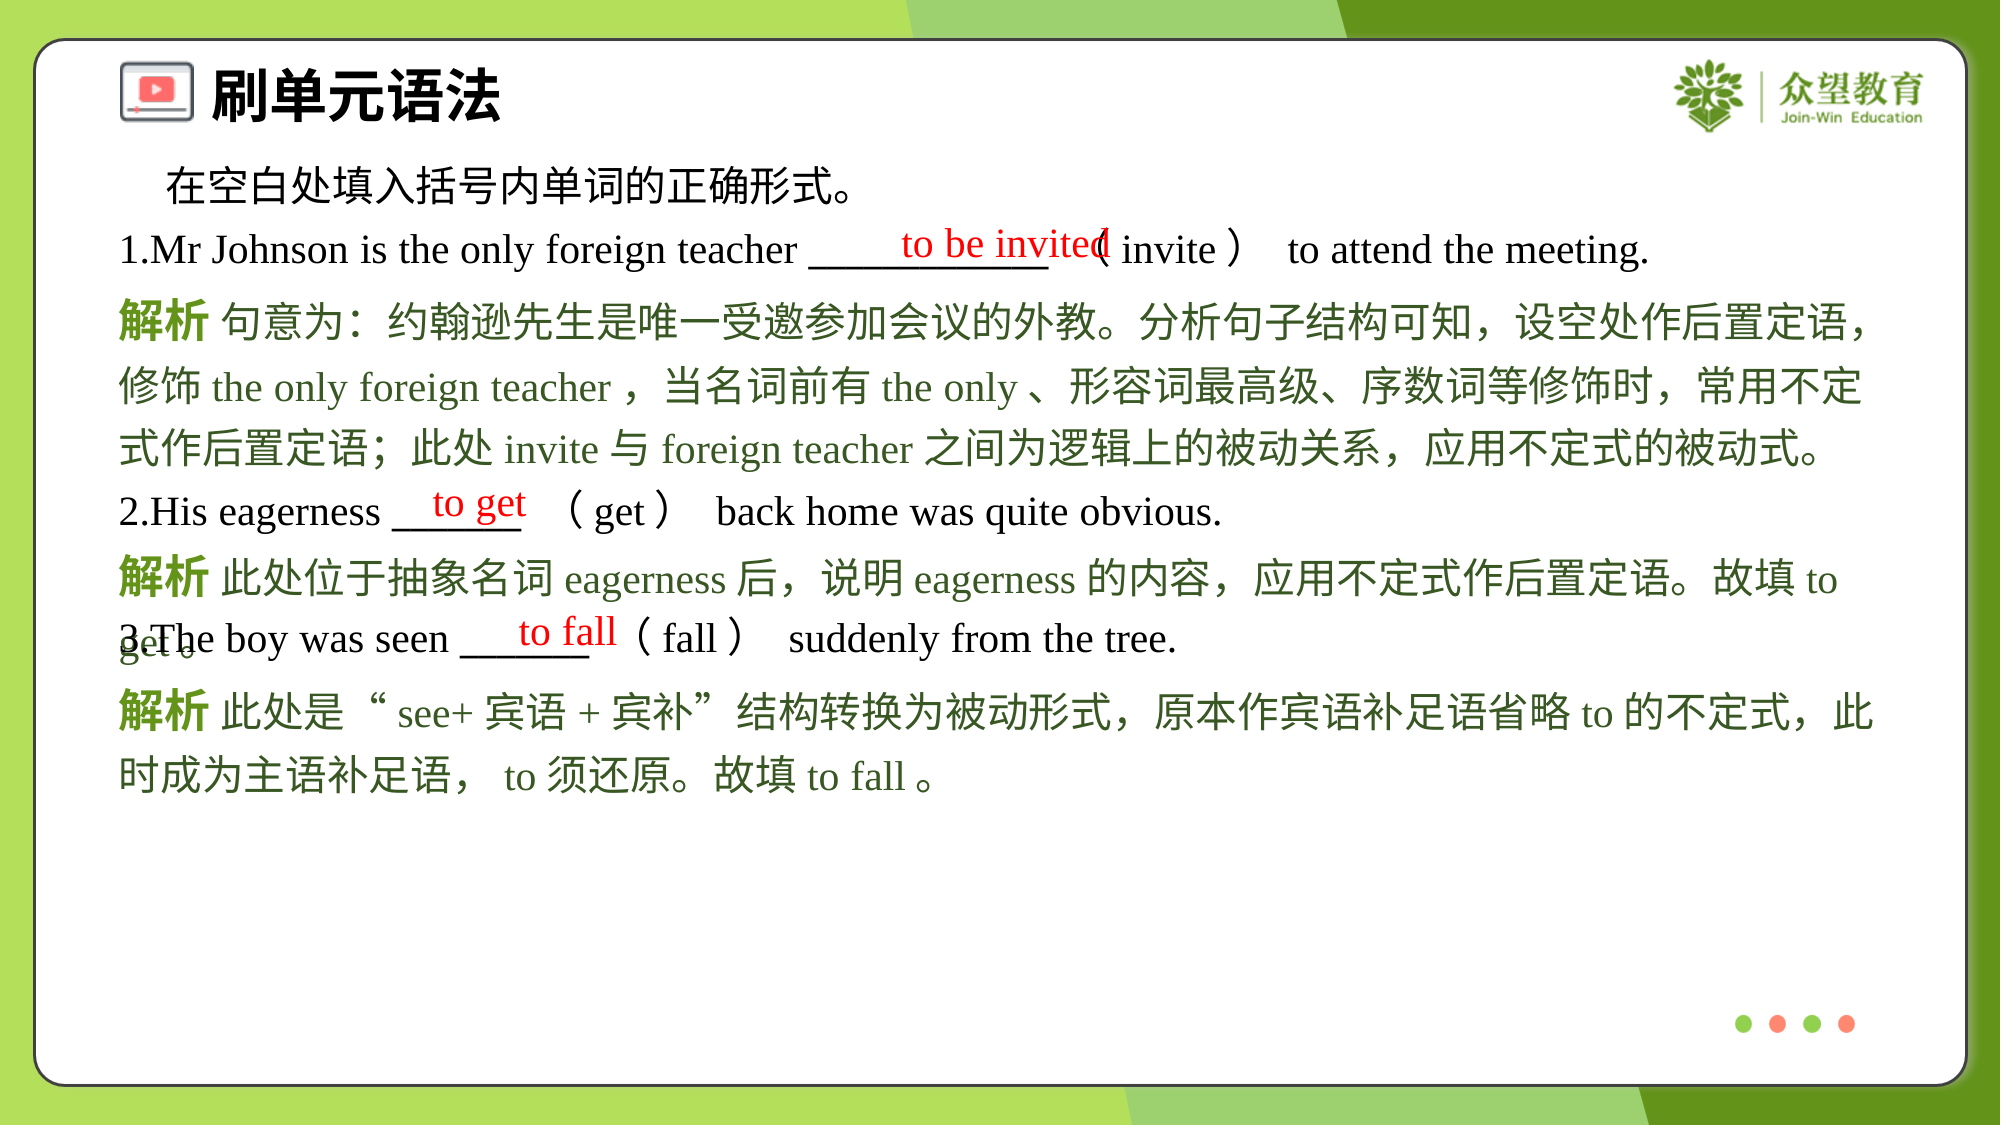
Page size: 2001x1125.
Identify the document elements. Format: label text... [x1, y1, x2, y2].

picture [0, 0, 2000, 1125]
text_box 3.The boy was seen _______ （fall） suddenly from the tree. [118, 597, 1883, 655]
text_box 解析 句意为：约翰逊先生是唯一受邀参加会议的外教。分析句子结构可知，设空处作后置定语，修饰the only foreign teacher，当名词前有the only、形容词最高级、序数词等修饰时，常用不定式作后置定语；此处invite与foreign teacher之间为逻辑上的被动关系，应用不定式的被动式。 [118, 278, 1883, 467]
text_box 2.His eagerness _______ （get） back home was quite obvious. [118, 471, 1883, 529]
text_box 在空白处填入括号内单词的正确形式。 1.Mr Johnson is the only foreign teacher _____________ （invite） to attend the meeting. [118, 146, 1883, 267]
text_box 解析 此处是“see+宾语+宾补”结构转换为被动形式，原本作宾语补足语省略to的不定式，此时成为主语补足语，to须还原。故填to fall。 [118, 667, 1883, 794]
text_box to get [422, 462, 537, 520]
text_box to fall [509, 591, 627, 649]
text_box 解析 此处位于抽象名词eagerness后，说明eagerness的内容，应用不定式作后置定语。故填to get。 [118, 534, 1932, 596]
text_box to be invited [887, 203, 1126, 261]
